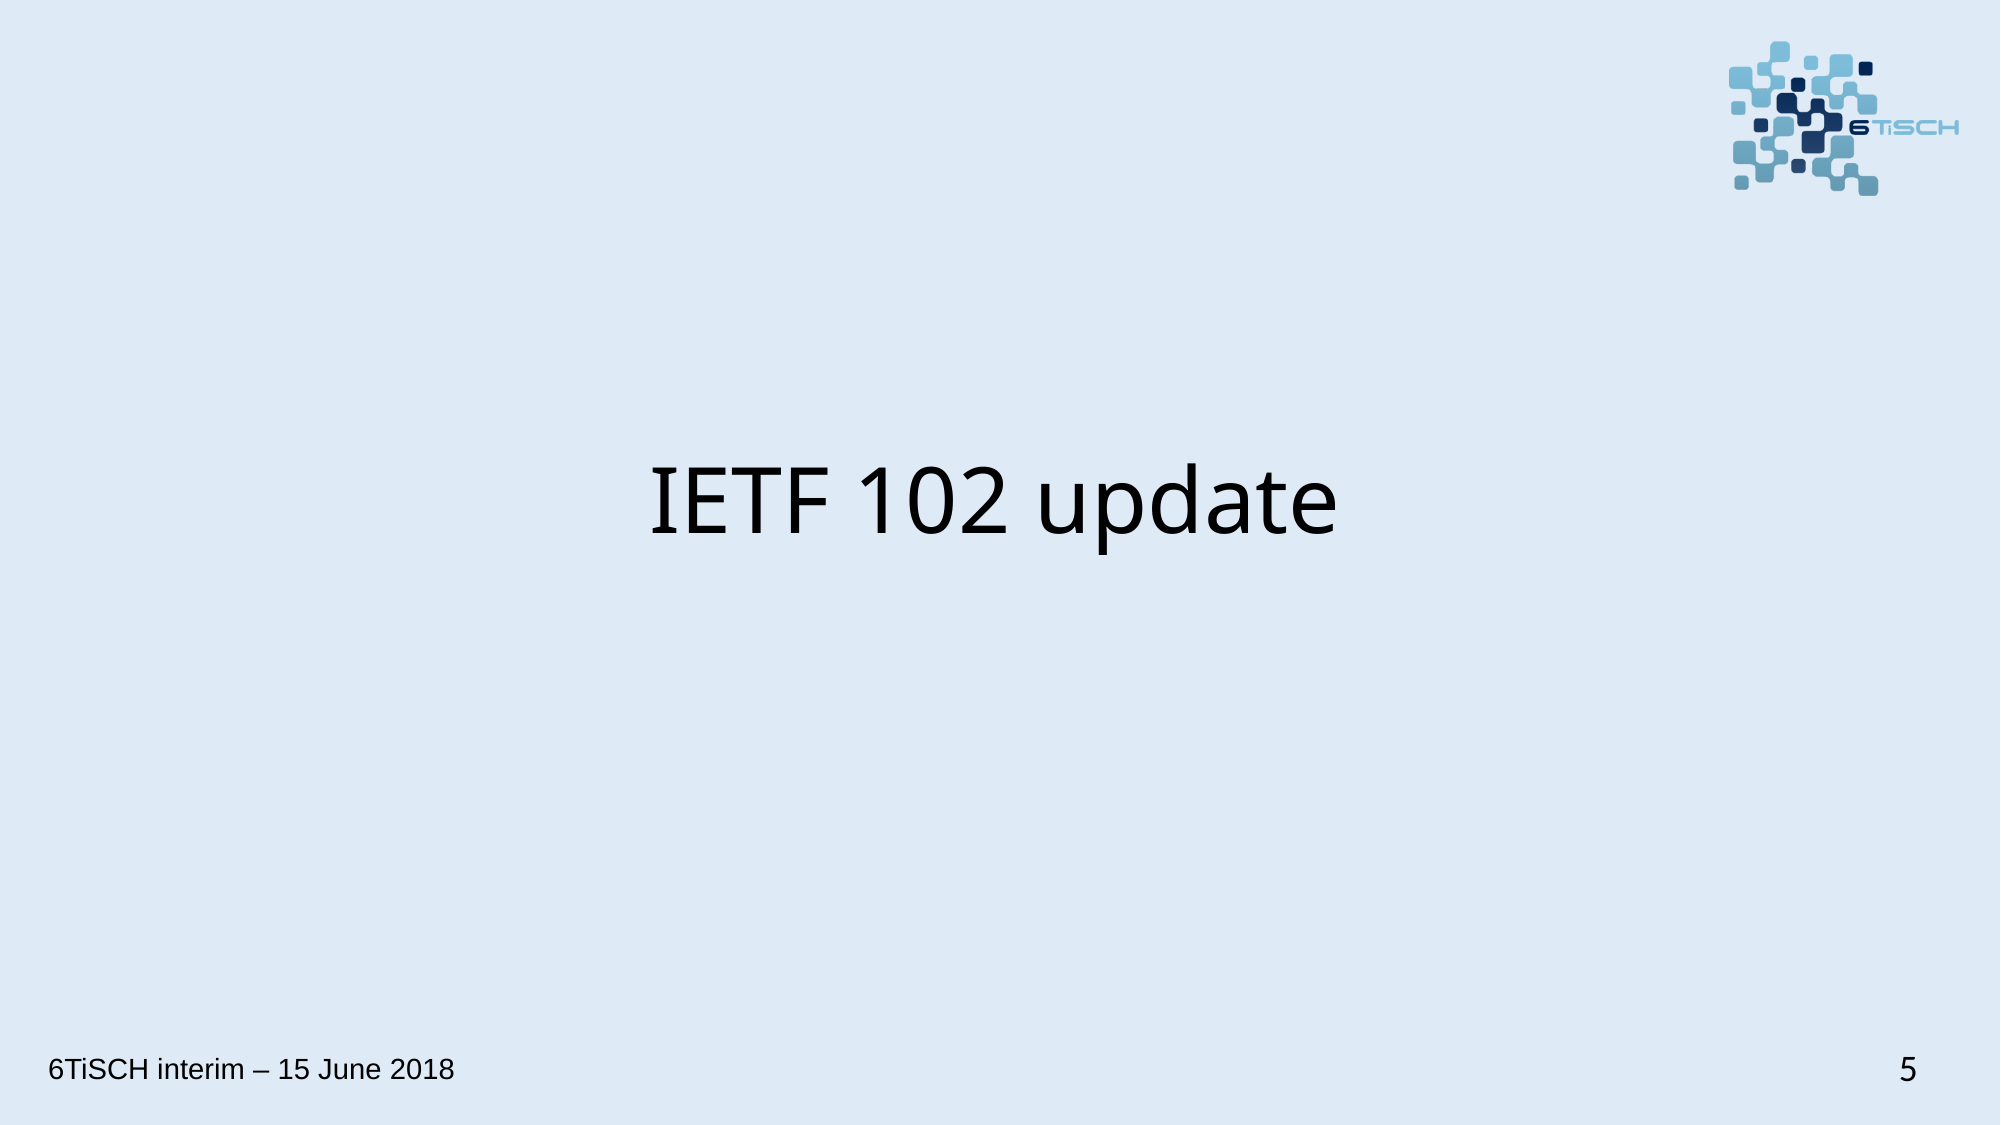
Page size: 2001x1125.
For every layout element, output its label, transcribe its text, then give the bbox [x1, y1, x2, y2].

picture [1725, 37, 1963, 200]
title IETF 102 update [144, 394, 1870, 613]
slide_number 5 [1482, 1036, 1933, 1097]
